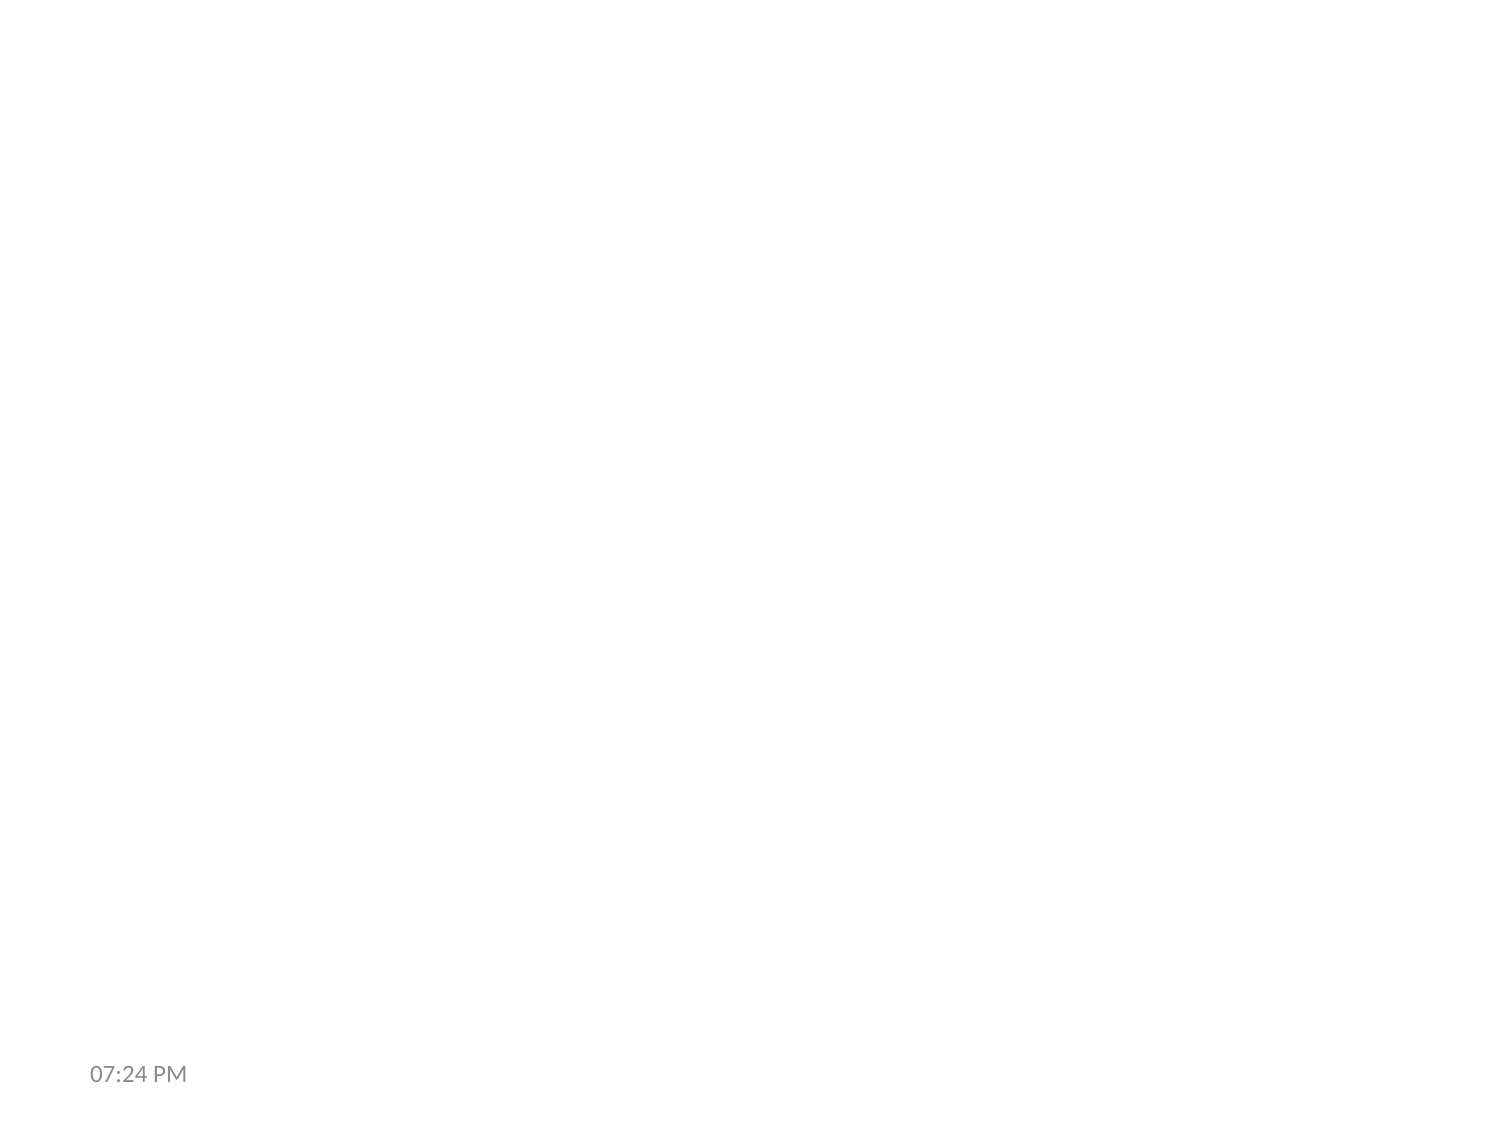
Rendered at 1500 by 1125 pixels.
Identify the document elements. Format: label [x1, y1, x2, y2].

slide_number [75, 1042, 425, 1103]
